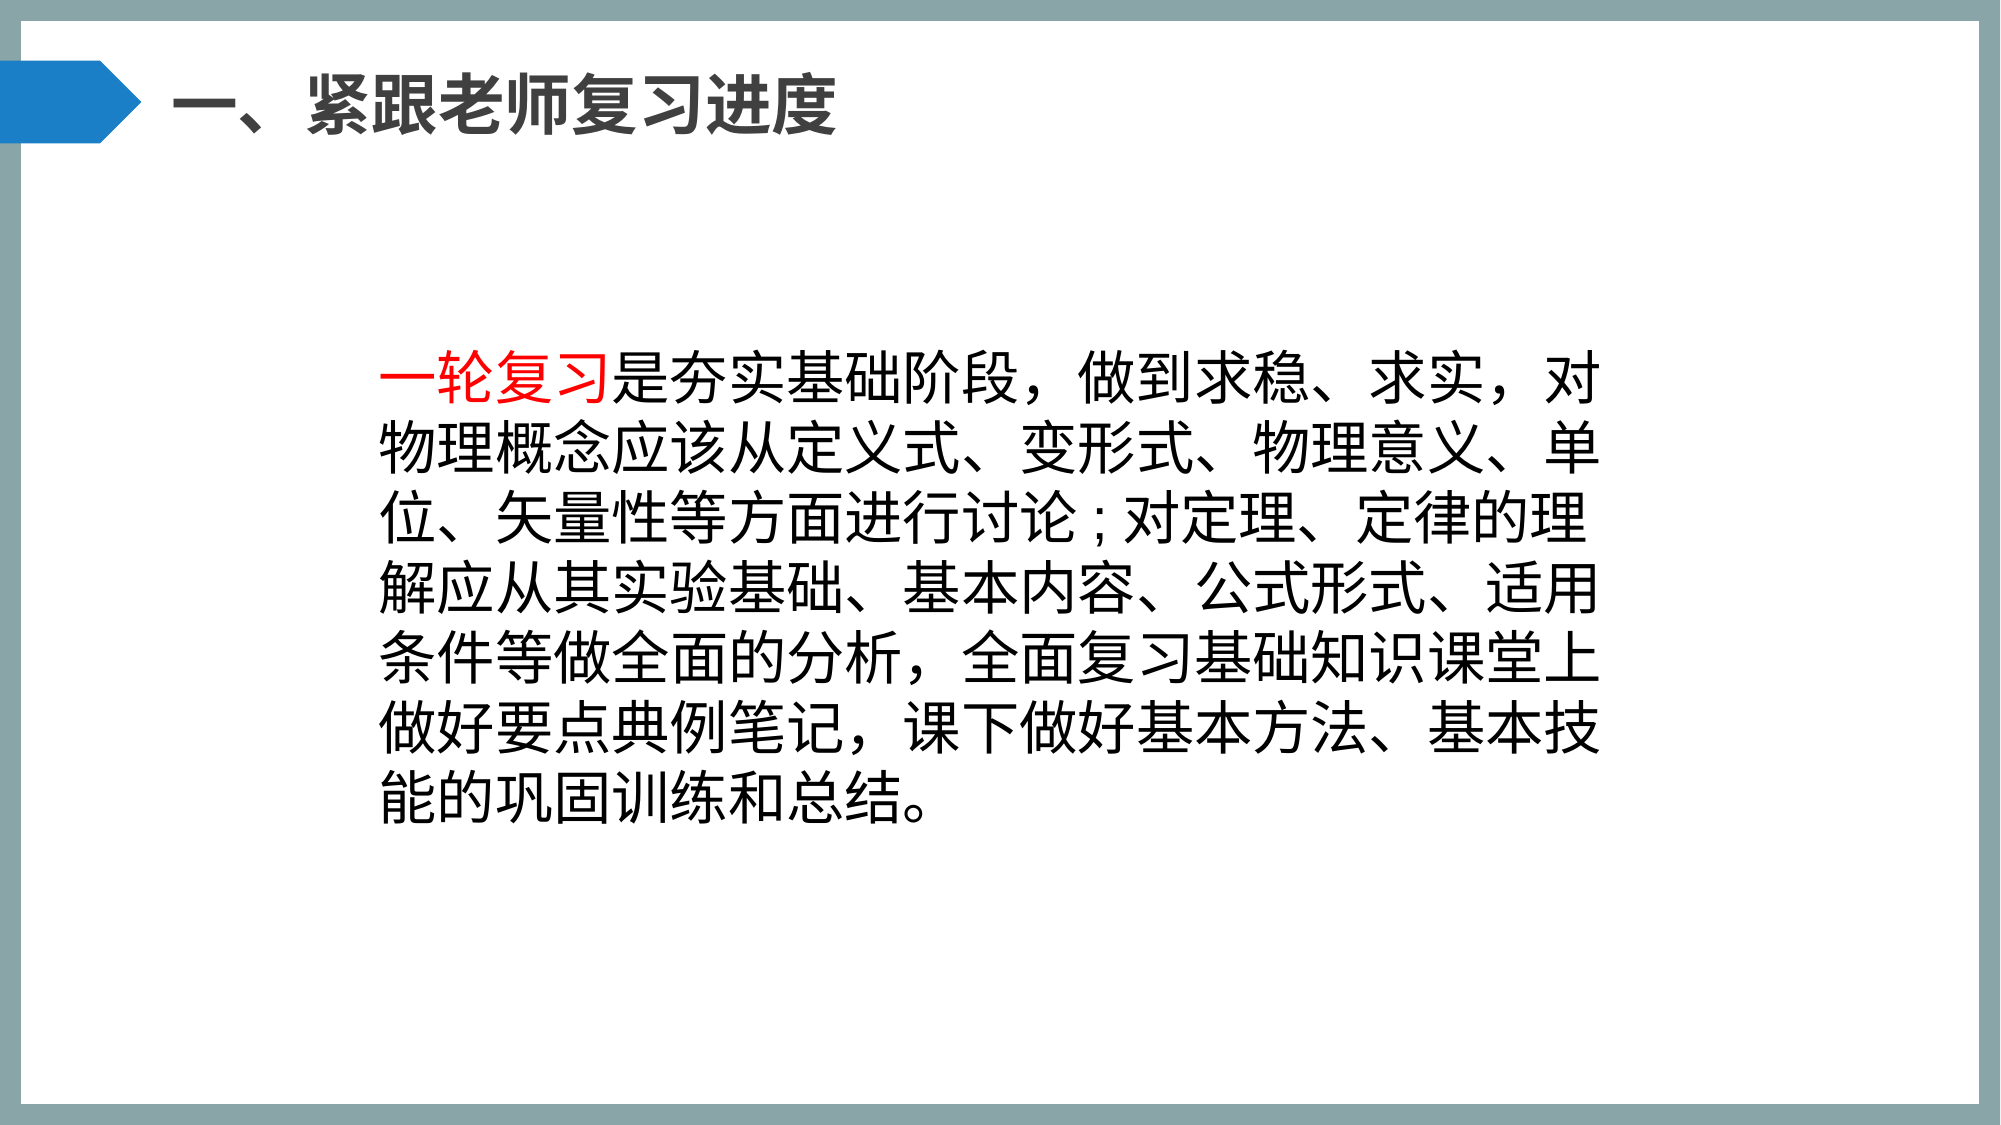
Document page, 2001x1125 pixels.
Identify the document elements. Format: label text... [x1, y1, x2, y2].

text_box 一、紧跟老师复习进度 [156, 55, 854, 151]
text_box 一轮复习是夯实基础阶段，做到求稳、求实，对物理概念应该从定义式、变形式、物理意义、单位、矢量性等方面进行讨论;对定理、定律的理解应从其实验基础、基本内容、公式形式、适用条件等做全面的分析，全面复习基础知识课堂上做好要点典例笔记，课下做好基本方法、基本技能的巩固训练和总结。 [364, 333, 1643, 839]
